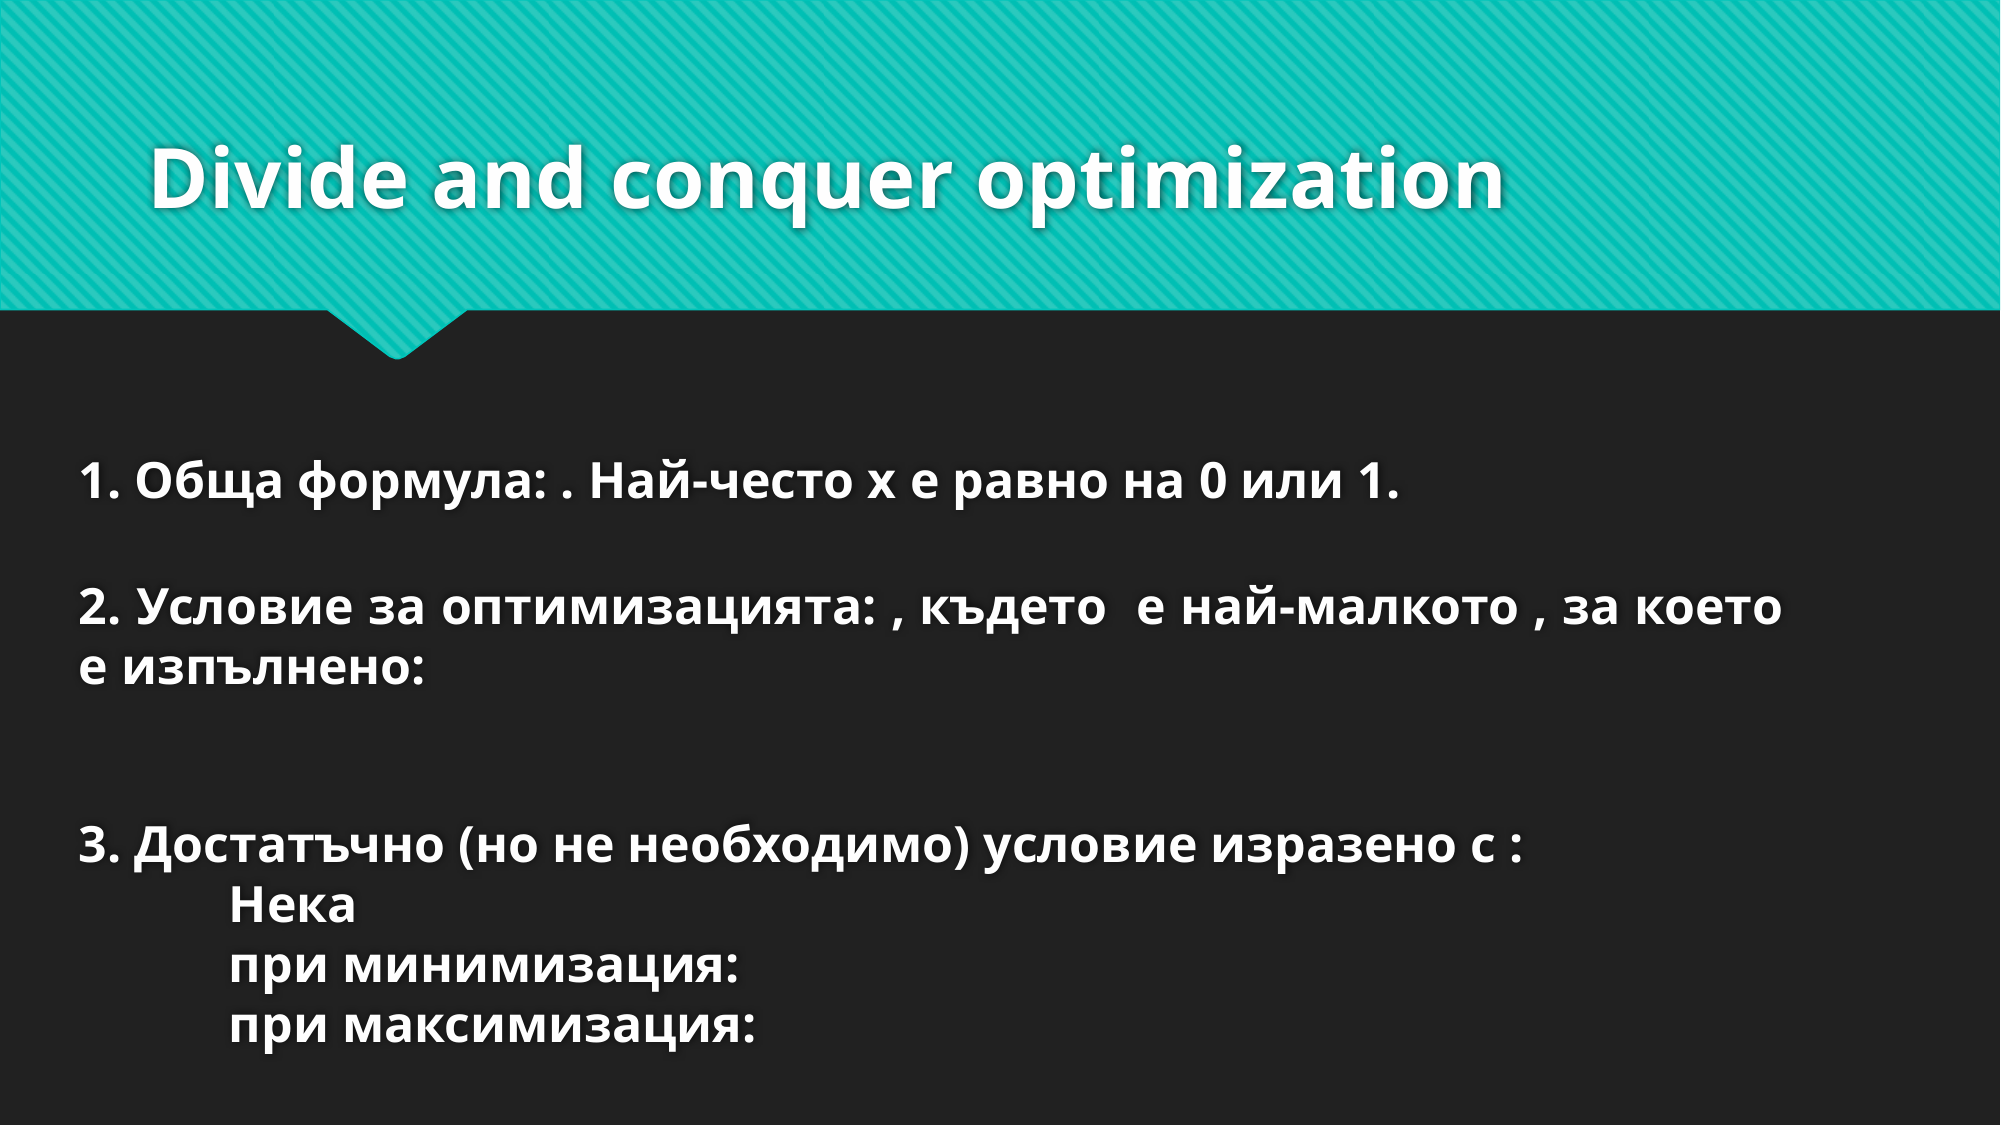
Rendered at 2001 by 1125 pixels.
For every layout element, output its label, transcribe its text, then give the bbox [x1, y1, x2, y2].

title Divide and conquer optimization [132, 73, 1868, 233]
